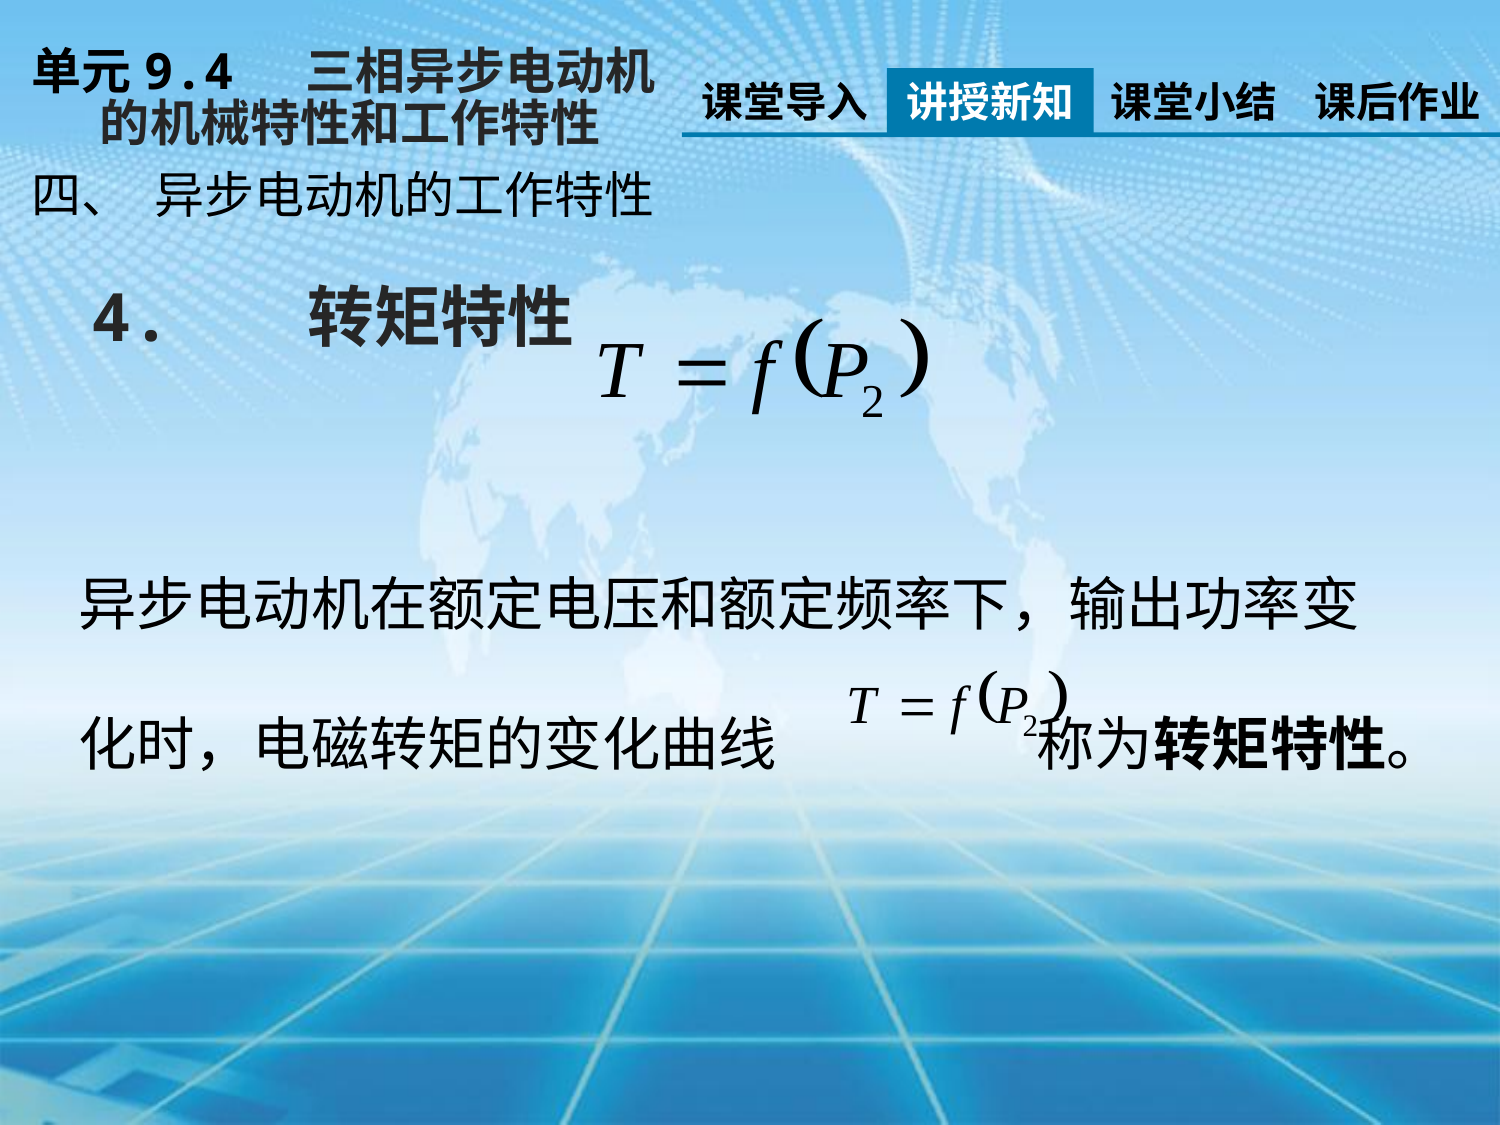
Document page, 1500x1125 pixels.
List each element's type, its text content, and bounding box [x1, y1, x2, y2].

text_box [587, 316, 931, 431]
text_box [16, 39, 1500, 160]
text_box 异步电动机在额定电压和额定频率下，输出功率变化时，电磁转矩的变化曲线 称为转矩特性。 [63, 490, 1417, 925]
picture [0, 0, 1500, 1125]
text_box 4. 转矩特性 [76, 267, 1427, 1010]
text_box 四、 异步电动机的工作特性 [17, 160, 1406, 247]
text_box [841, 669, 1069, 746]
